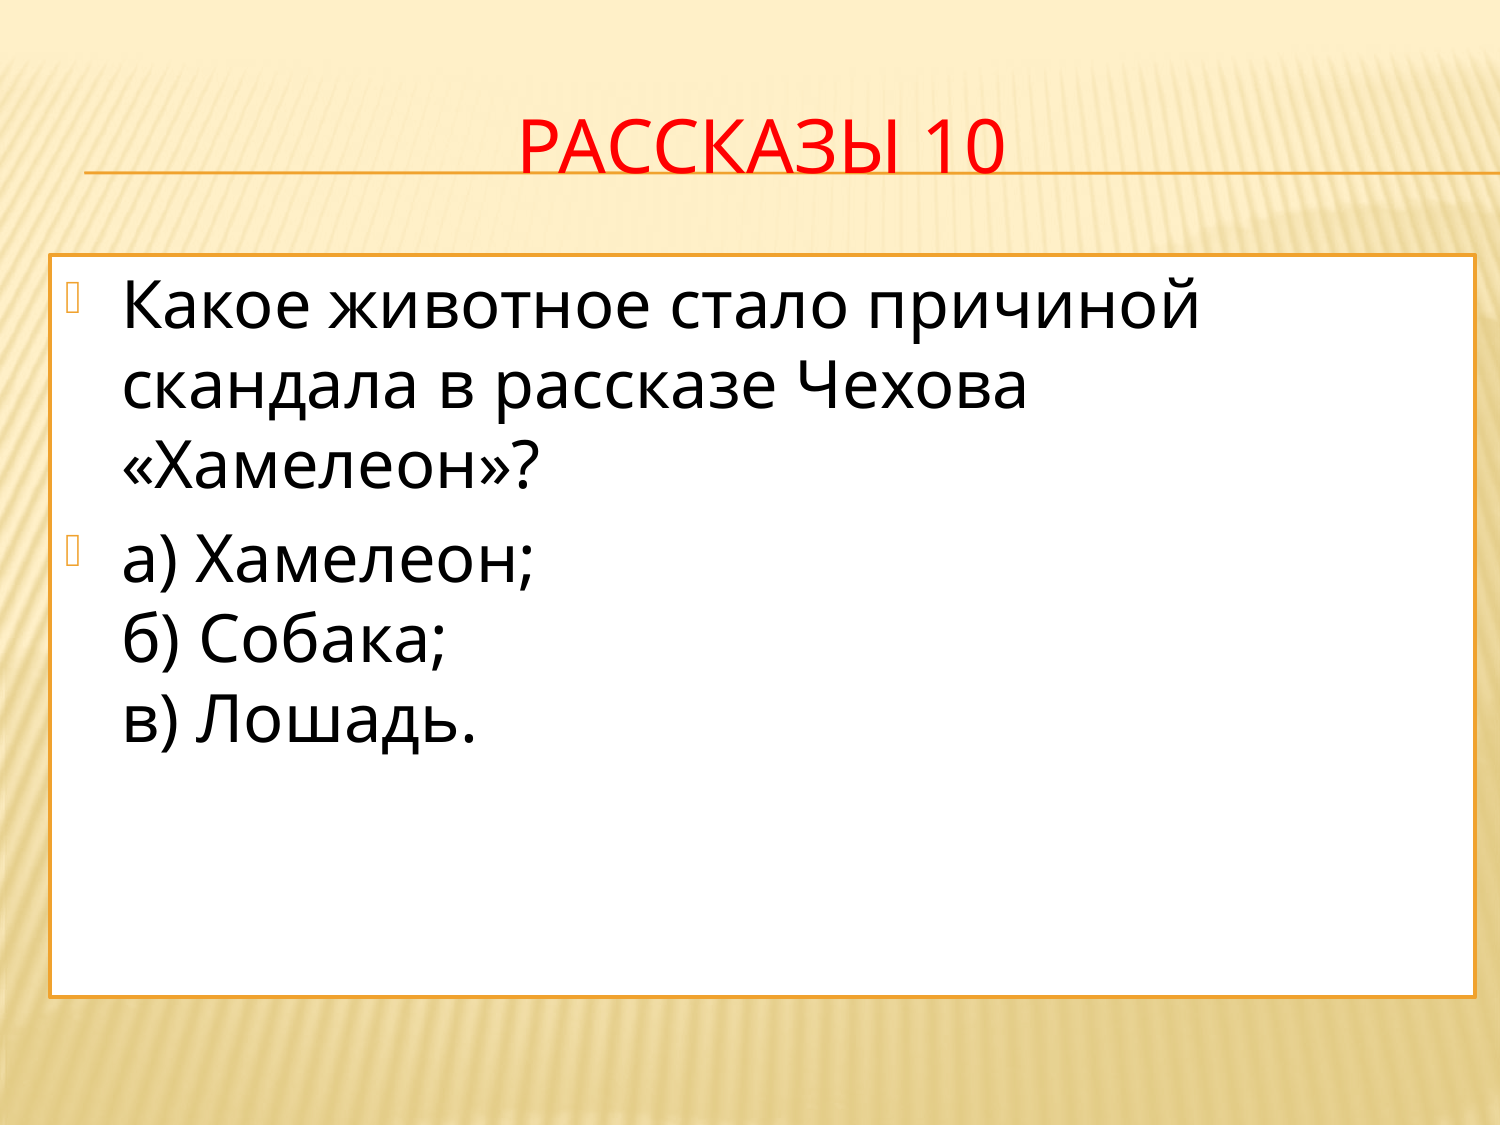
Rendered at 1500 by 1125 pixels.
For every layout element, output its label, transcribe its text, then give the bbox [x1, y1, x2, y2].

list Какое животное стало причиной скандала в рассказе Чехова «Хамелеон»? а) Хамелеон; б) Собака; в) Лошадь. [48, 253, 1477, 999]
title Рассказы 10 [50, 75, 1475, 213]
